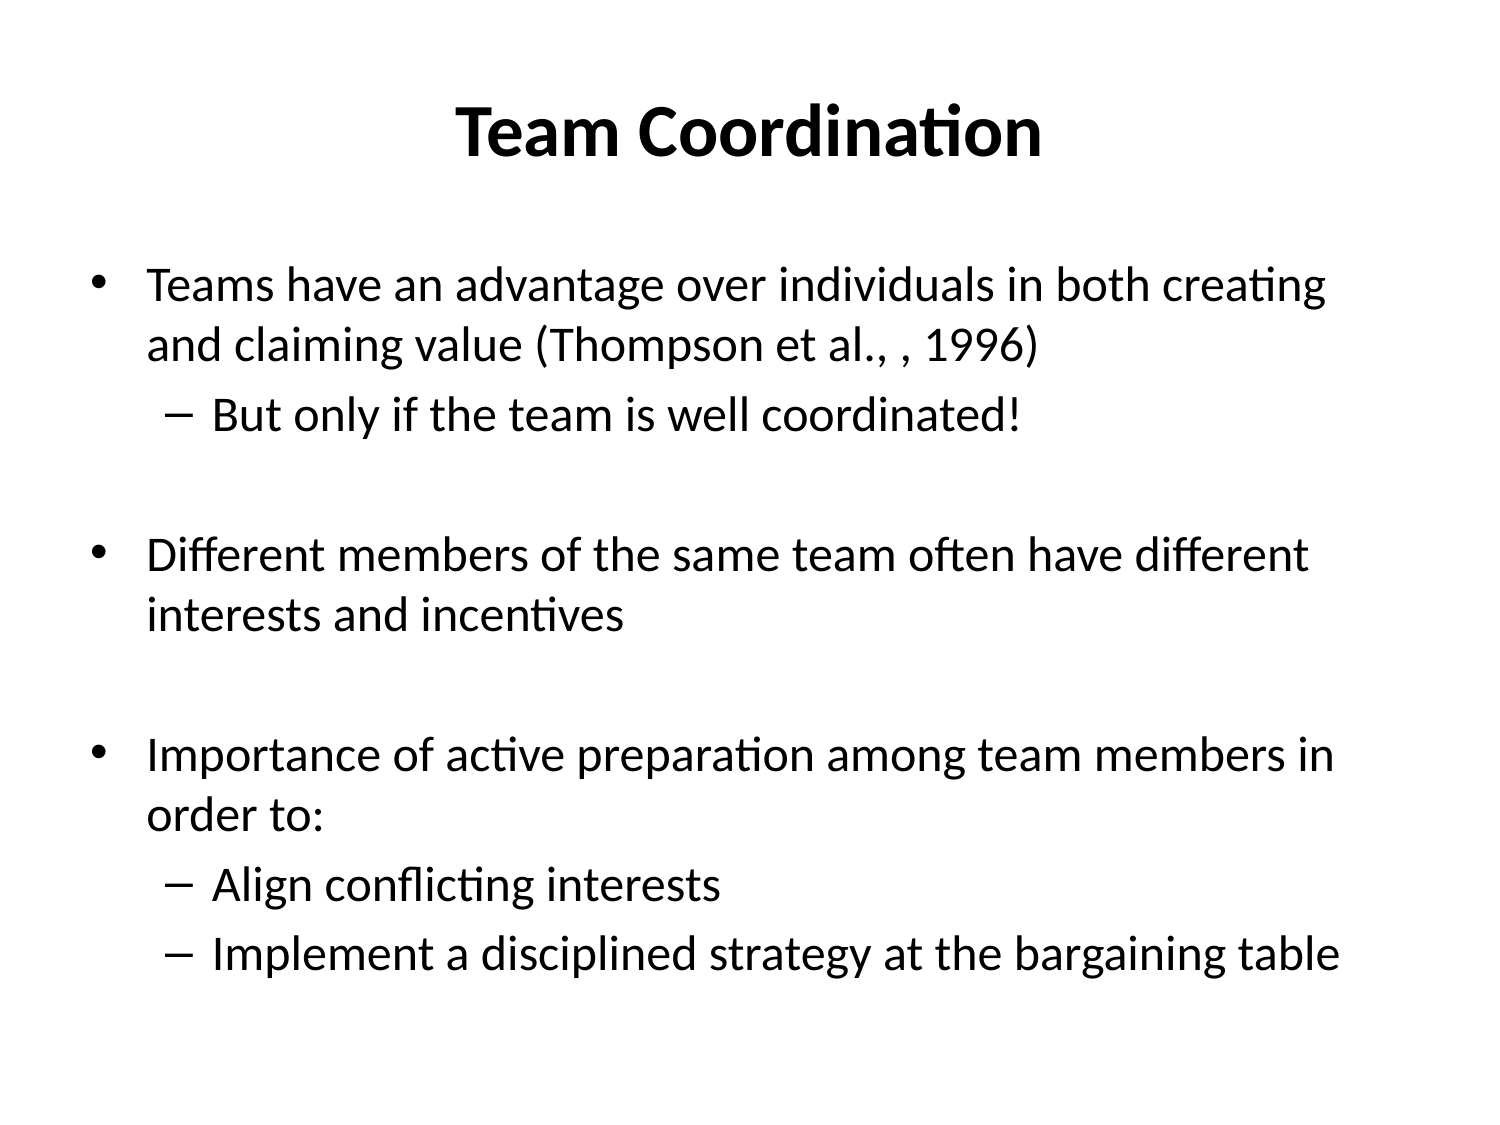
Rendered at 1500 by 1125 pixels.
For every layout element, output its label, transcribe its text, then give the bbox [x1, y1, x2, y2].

list Teams have an advantage over individuals in both creating and claiming value (Thompson et al., , 1996) But only if the team is well coordinated! Different members of the same team often have different interests and incentives Importance of active preparation among team members in order to: Align conflicting interests Implement a disciplined strategy at the bargaining table [75, 243, 1425, 1094]
title Team Coordination [75, 32, 1425, 220]
